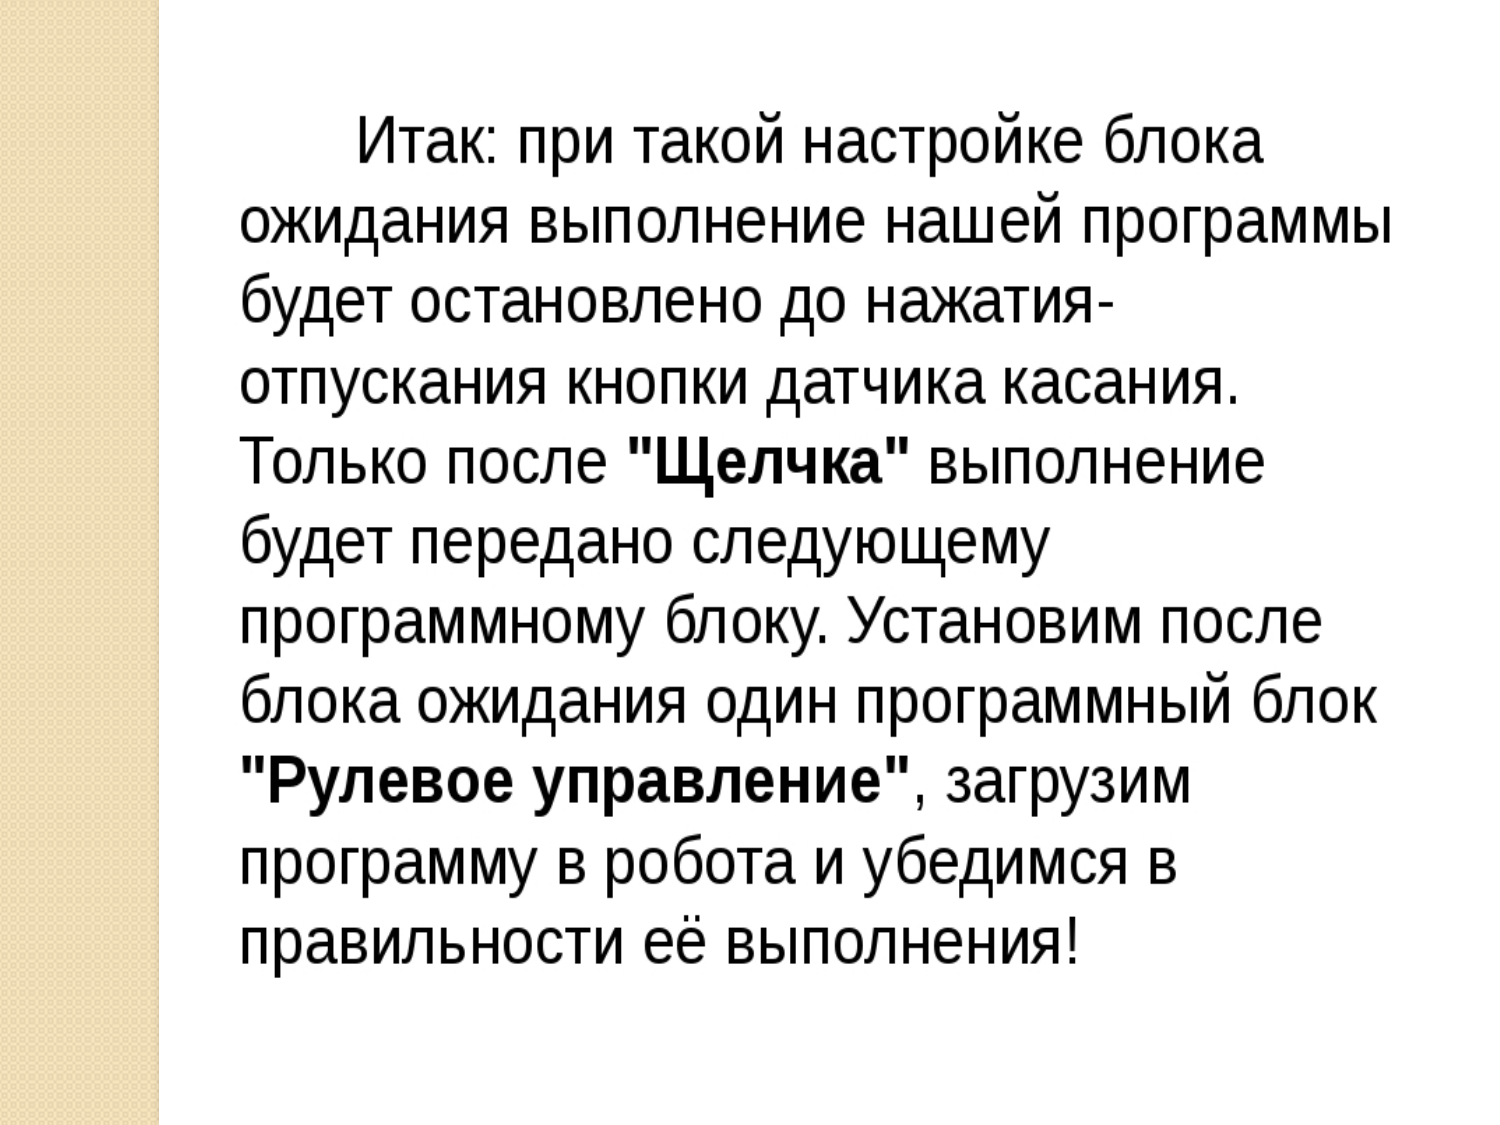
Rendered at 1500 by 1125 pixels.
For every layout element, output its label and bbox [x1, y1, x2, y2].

picture [159, 0, 1500, 1125]
